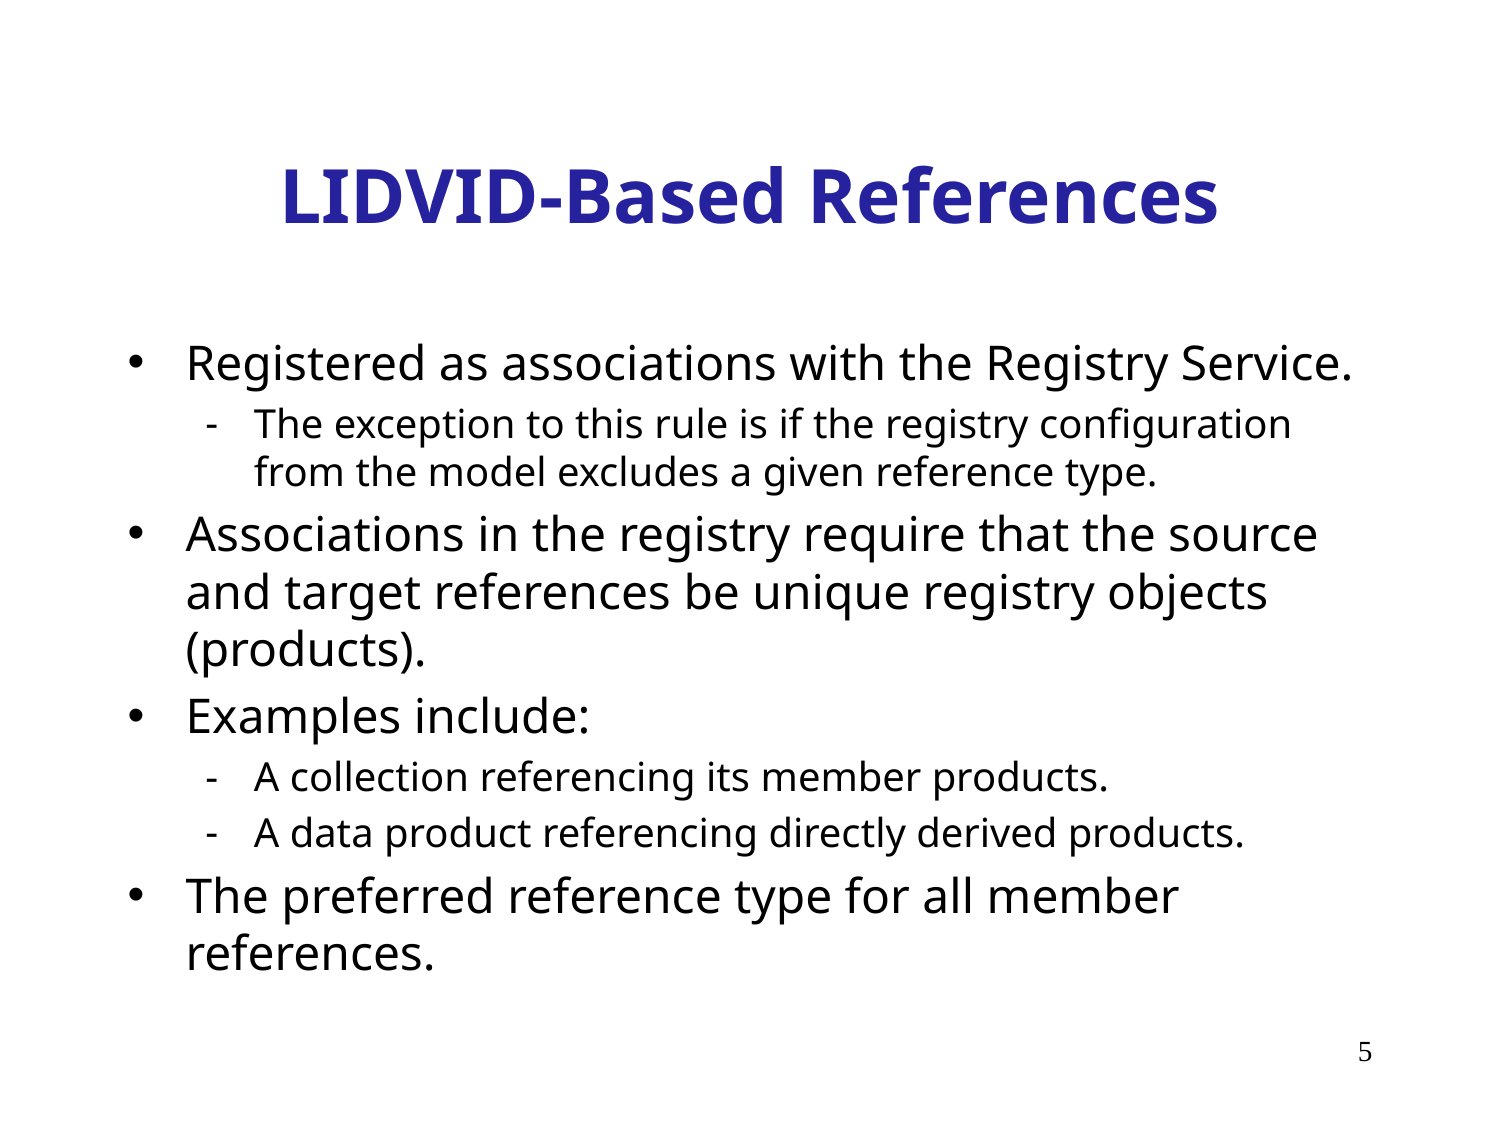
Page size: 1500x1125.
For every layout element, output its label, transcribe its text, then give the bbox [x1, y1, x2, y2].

slide_number 5 [1074, 1024, 1388, 1101]
list Registered as associations with the Registry Service. The exception to this rule is if the registry configuration from the model excludes a given reference type. Associations in the registry require that the source and target references be unique registry objects (products). Examples include: A collection referencing its member products. A data product referencing directly derived products. The preferred reference type for all member references. [112, 324, 1388, 1001]
title LIDVID-Based References [112, 99, 1388, 288]
